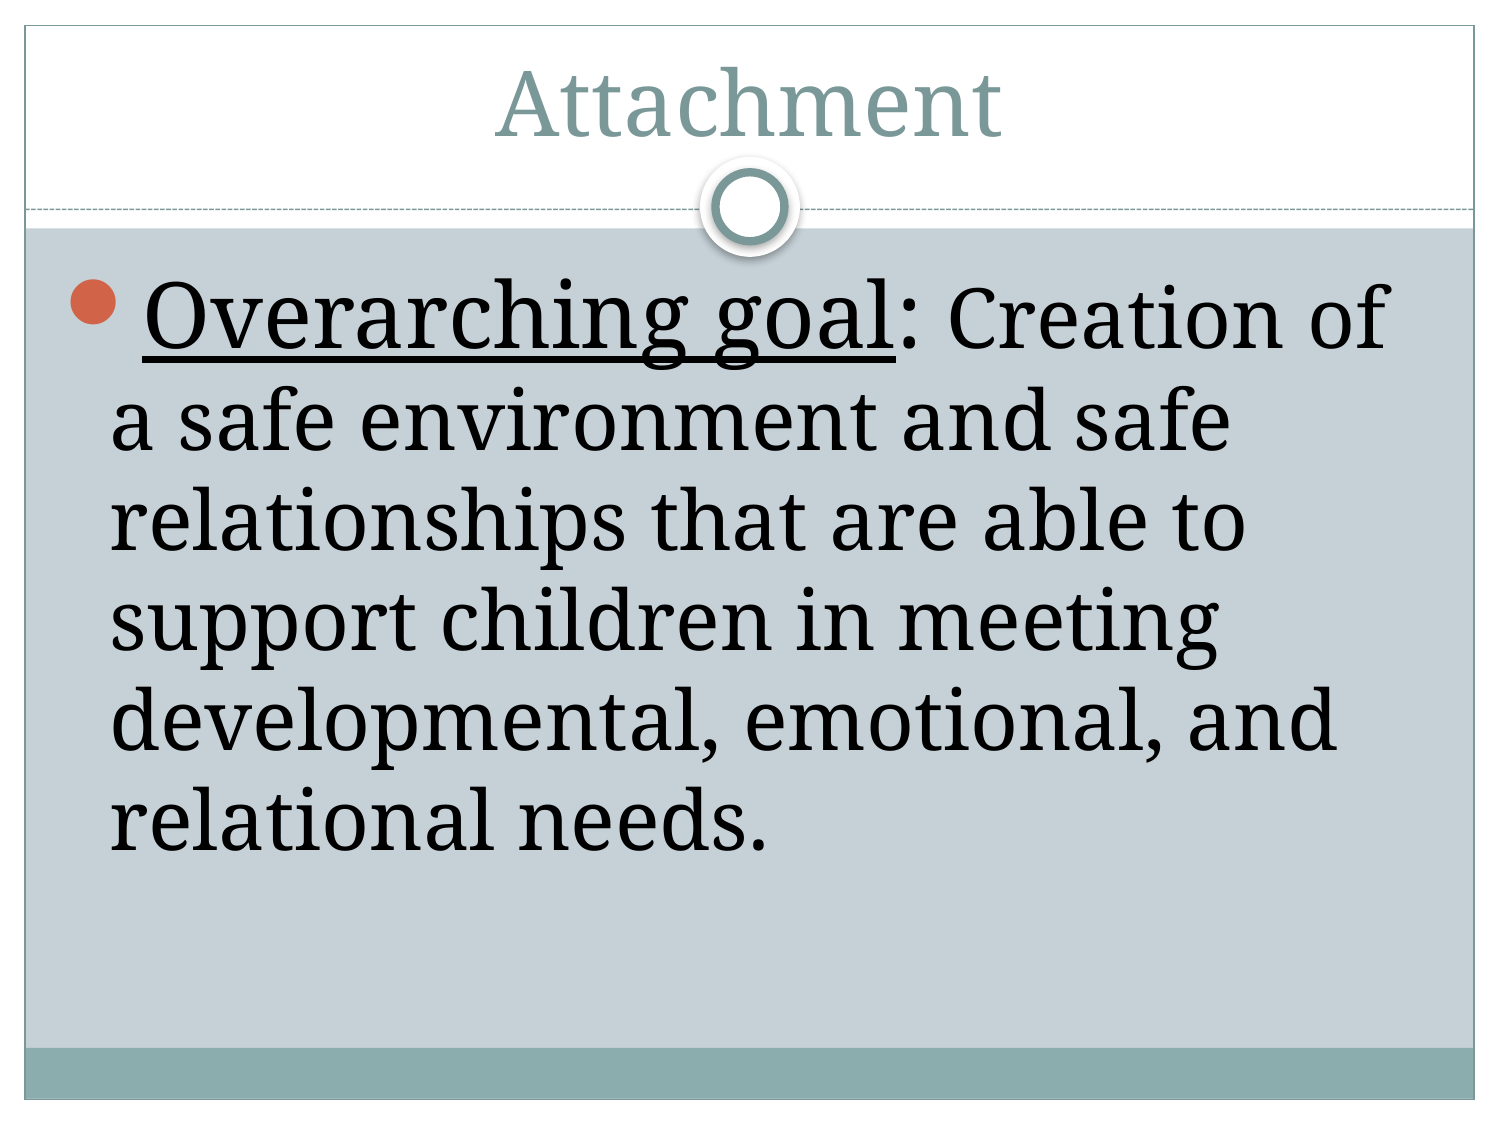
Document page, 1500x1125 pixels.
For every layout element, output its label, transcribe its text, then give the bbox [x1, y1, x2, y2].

title Attachment [49, 37, 1450, 162]
list Overarching goal: Creation of a safe environment and safe relationships that are able to support children in meeting developmental, emotional, and relational needs. [49, 249, 1450, 1005]
